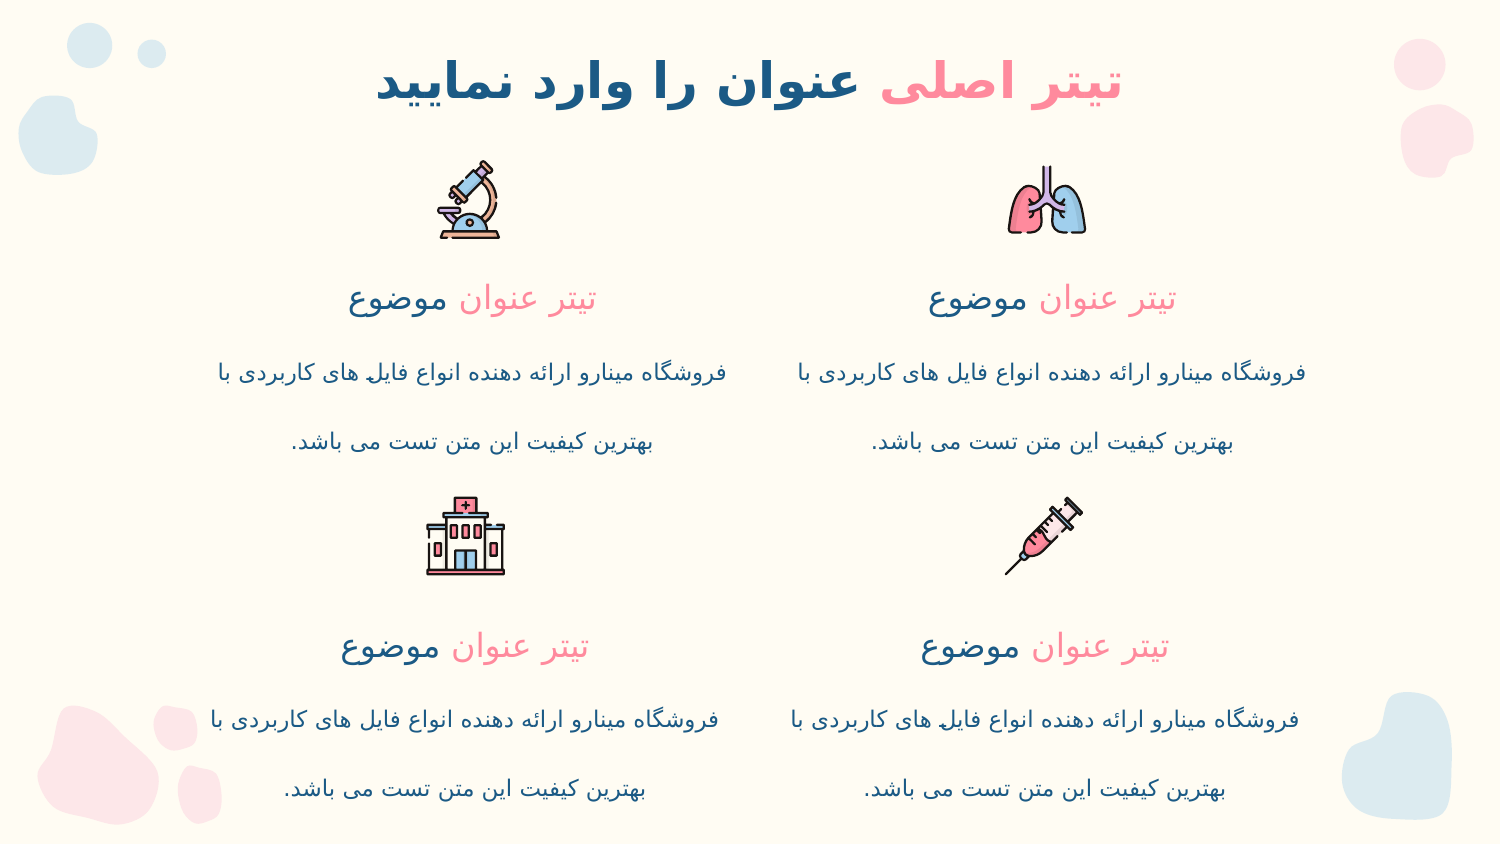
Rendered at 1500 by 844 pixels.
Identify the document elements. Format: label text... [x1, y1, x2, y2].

text_box تیتر عنوان موضوع فروشگاه مینارو ارائه دهنده انواع فایل های کاربردی با بهترین کیفیت این متن تست می باشد. [765, 556, 1325, 809]
text_box تیتر عنوان موضوع فروشگاه مینارو ارائه دهنده انواع فایل های کاربردی با بهترین کیفیت این متن تست می باشد. [773, 209, 1332, 462]
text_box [425, 496, 506, 576]
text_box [1007, 165, 1087, 234]
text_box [436, 159, 501, 240]
text_box تیتر عنوان موضوع فروشگاه مینارو ارائه دهنده انواع فایل های کاربردی با بهترین کیفیت این متن تست می باشد. [193, 209, 752, 462]
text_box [1003, 496, 1084, 576]
text_box تیتر اصلی عنوان را وارد نمایید [0, 11, 1500, 116]
text_box تیتر عنوان موضوع فروشگاه مینارو ارائه دهنده انواع فایل های کاربردی با بهترین کیفیت این متن تست می باشد. [185, 556, 745, 809]
